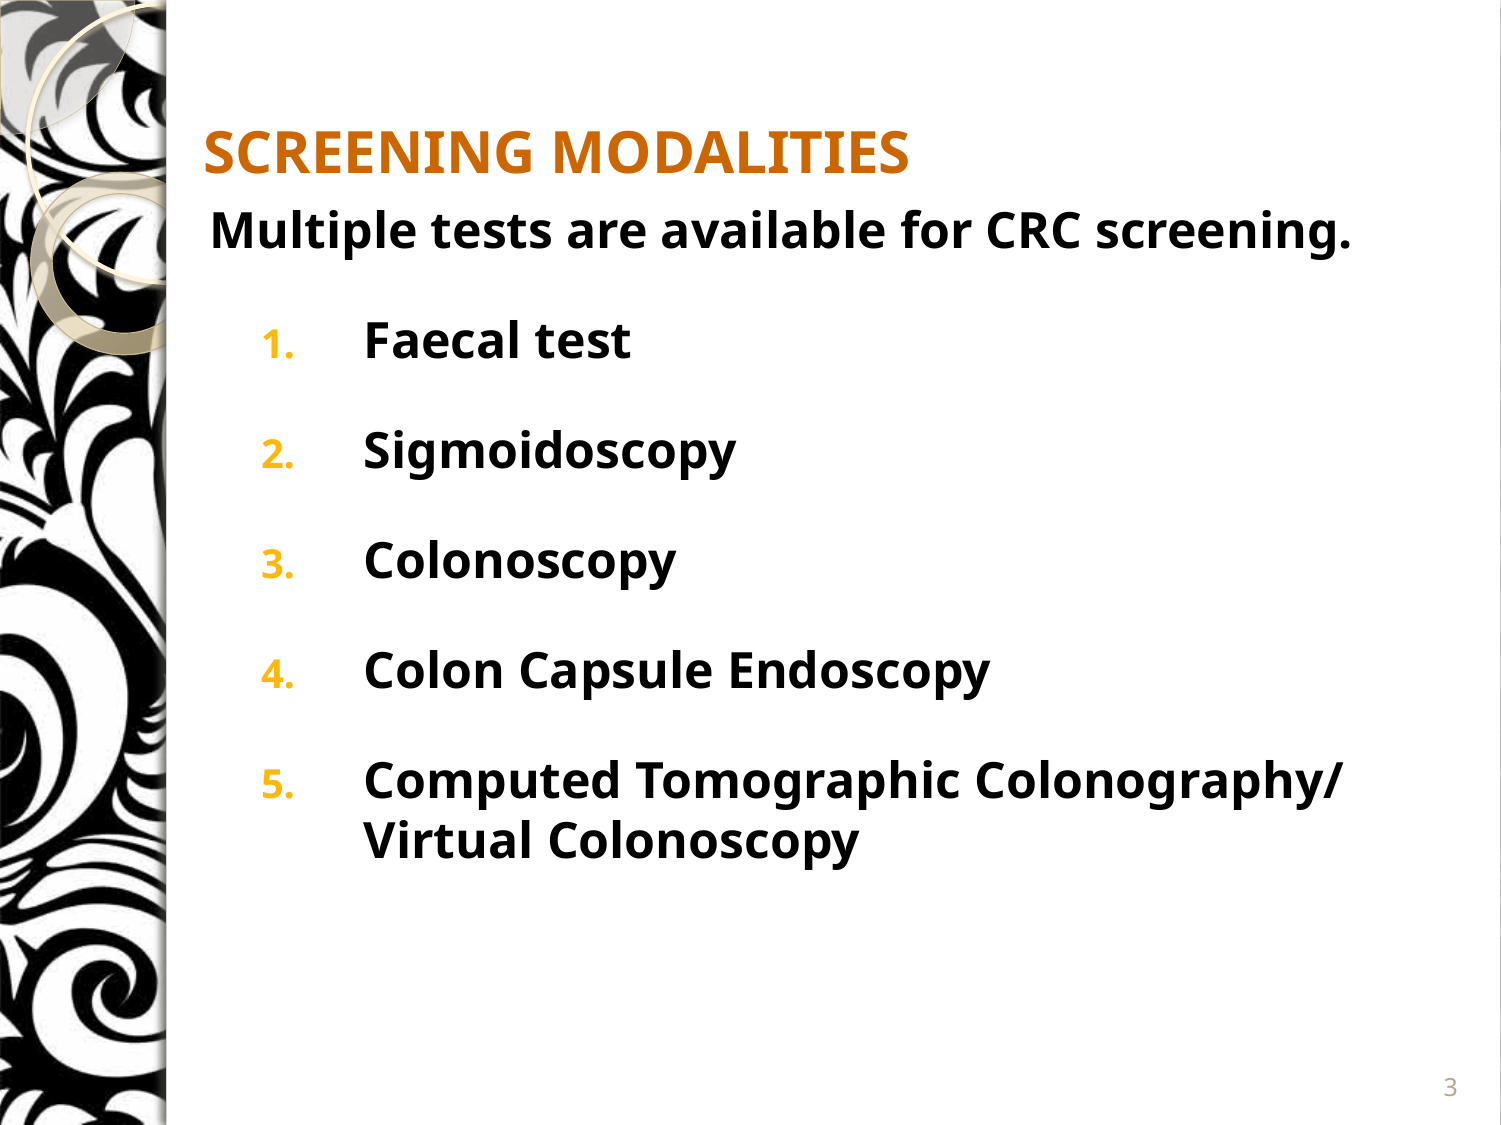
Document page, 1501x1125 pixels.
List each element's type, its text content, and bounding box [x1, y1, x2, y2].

picture [62, 195, 158, 279]
title SCREENING MODALITIES [188, 38, 1252, 191]
list Multiple tests are available for CRC screening. Faecal test Sigmoidoscopy Colonoscopy Colon Capsule Endoscopy Computed Tomographic Colonography/ Virtual Colonoscopy [187, 191, 1453, 893]
picture [0, 134, 162, 1125]
picture [53, 241, 158, 332]
picture [136, 0, 159, 4]
picture [32, 13, 158, 207]
slide_number 3 [1413, 1034, 1489, 1113]
